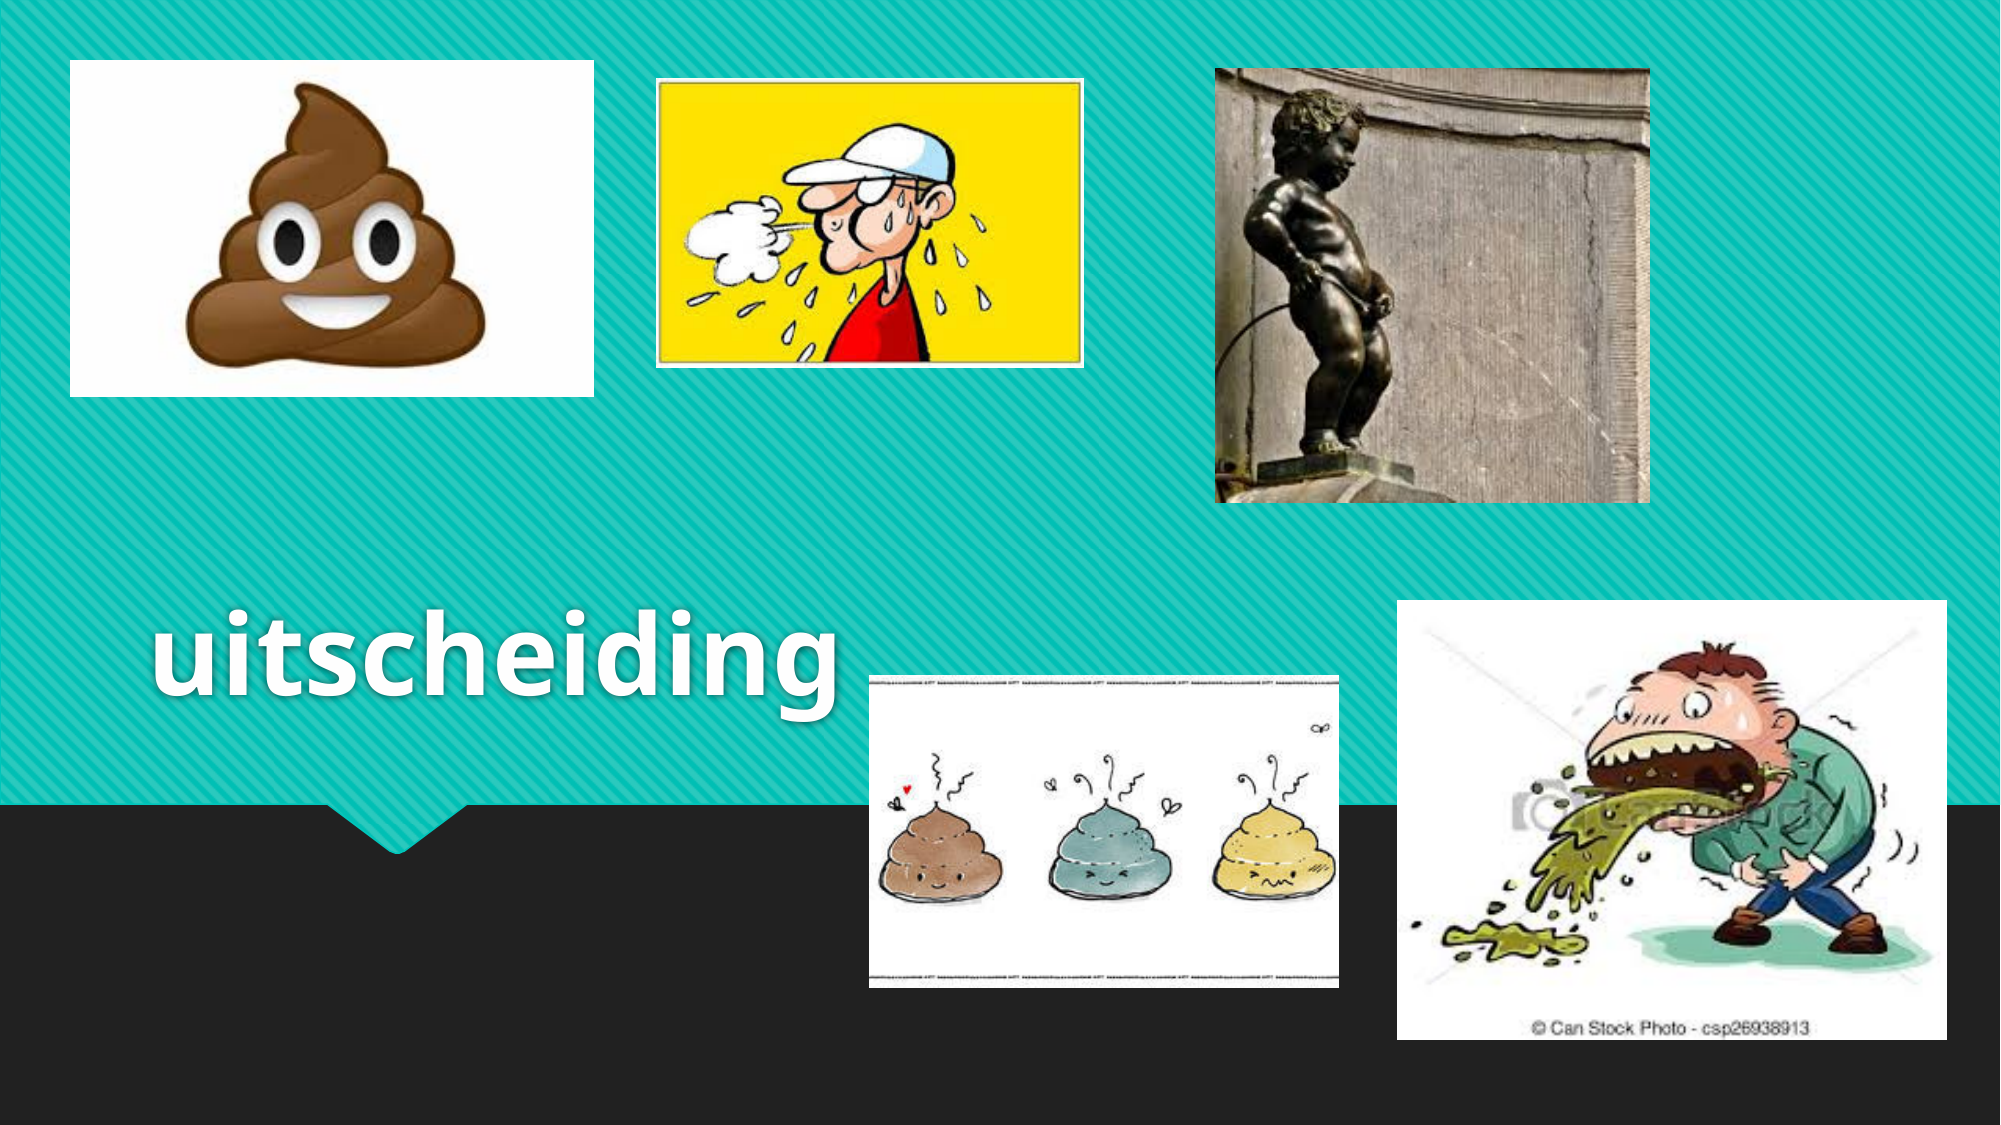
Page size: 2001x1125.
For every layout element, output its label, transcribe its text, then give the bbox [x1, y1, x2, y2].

picture [656, 78, 1084, 369]
picture [869, 674, 1339, 988]
title uitscheiding [132, 237, 1868, 726]
picture [69, 60, 595, 398]
picture [1396, 600, 1947, 1041]
picture [1215, 68, 1650, 503]
